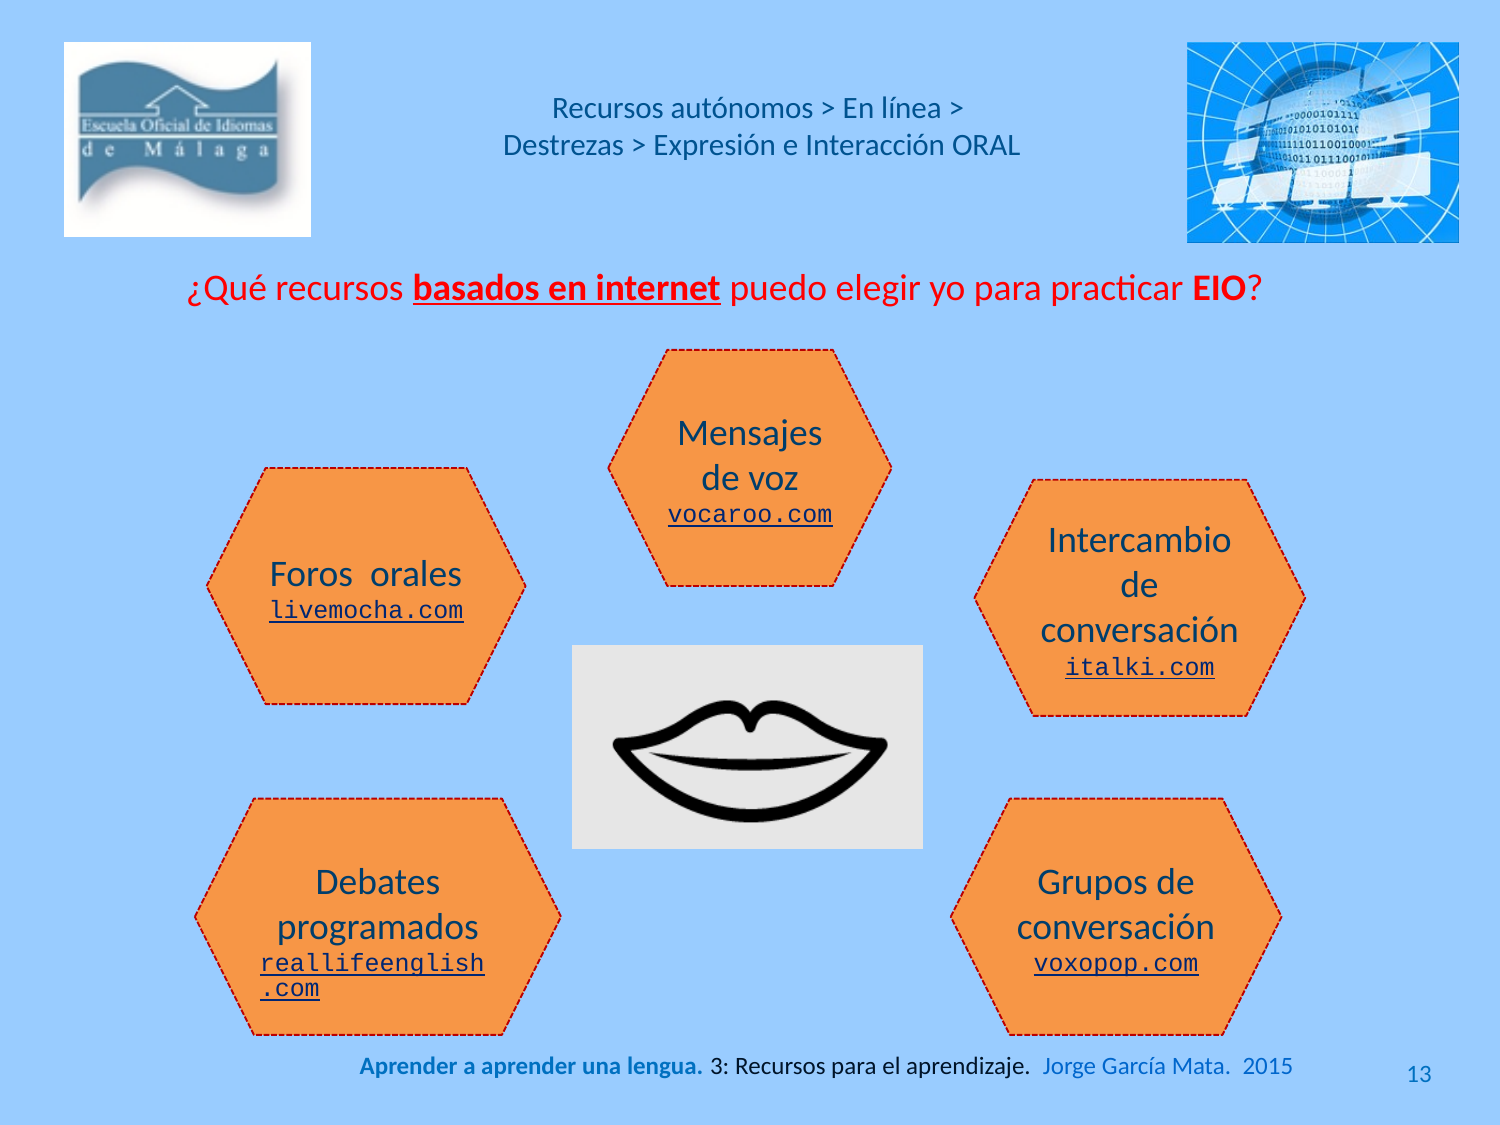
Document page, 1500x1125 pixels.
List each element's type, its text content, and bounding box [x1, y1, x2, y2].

picture [572, 644, 924, 850]
title Recursos autónomos > En línea > Destrezas > Expresión e Interacción ORAL [324, 42, 1183, 231]
text_box Intercambio de conversación italki.com [973, 478, 1307, 717]
text_box Foros orales livemocha.com [205, 467, 527, 706]
picture [1186, 42, 1459, 243]
text_box ¿Qué recursos basados en internet puedo elegir yo para practicar EIO? [171, 255, 1424, 315]
footer Aprender a aprender una lengua. 3: Recursos para el aprendizaje. Jorge García Mata. 2015 [336, 1046, 1317, 1083]
text_box Debates programados reallifeenglish.com [193, 797, 562, 1036]
slide_number 13 [1387, 1042, 1447, 1103]
text_box Grupos de conversación voxopop.com [949, 797, 1283, 1036]
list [64, 42, 311, 237]
text_box Mensajes de voz vocaroo.com [607, 348, 893, 587]
